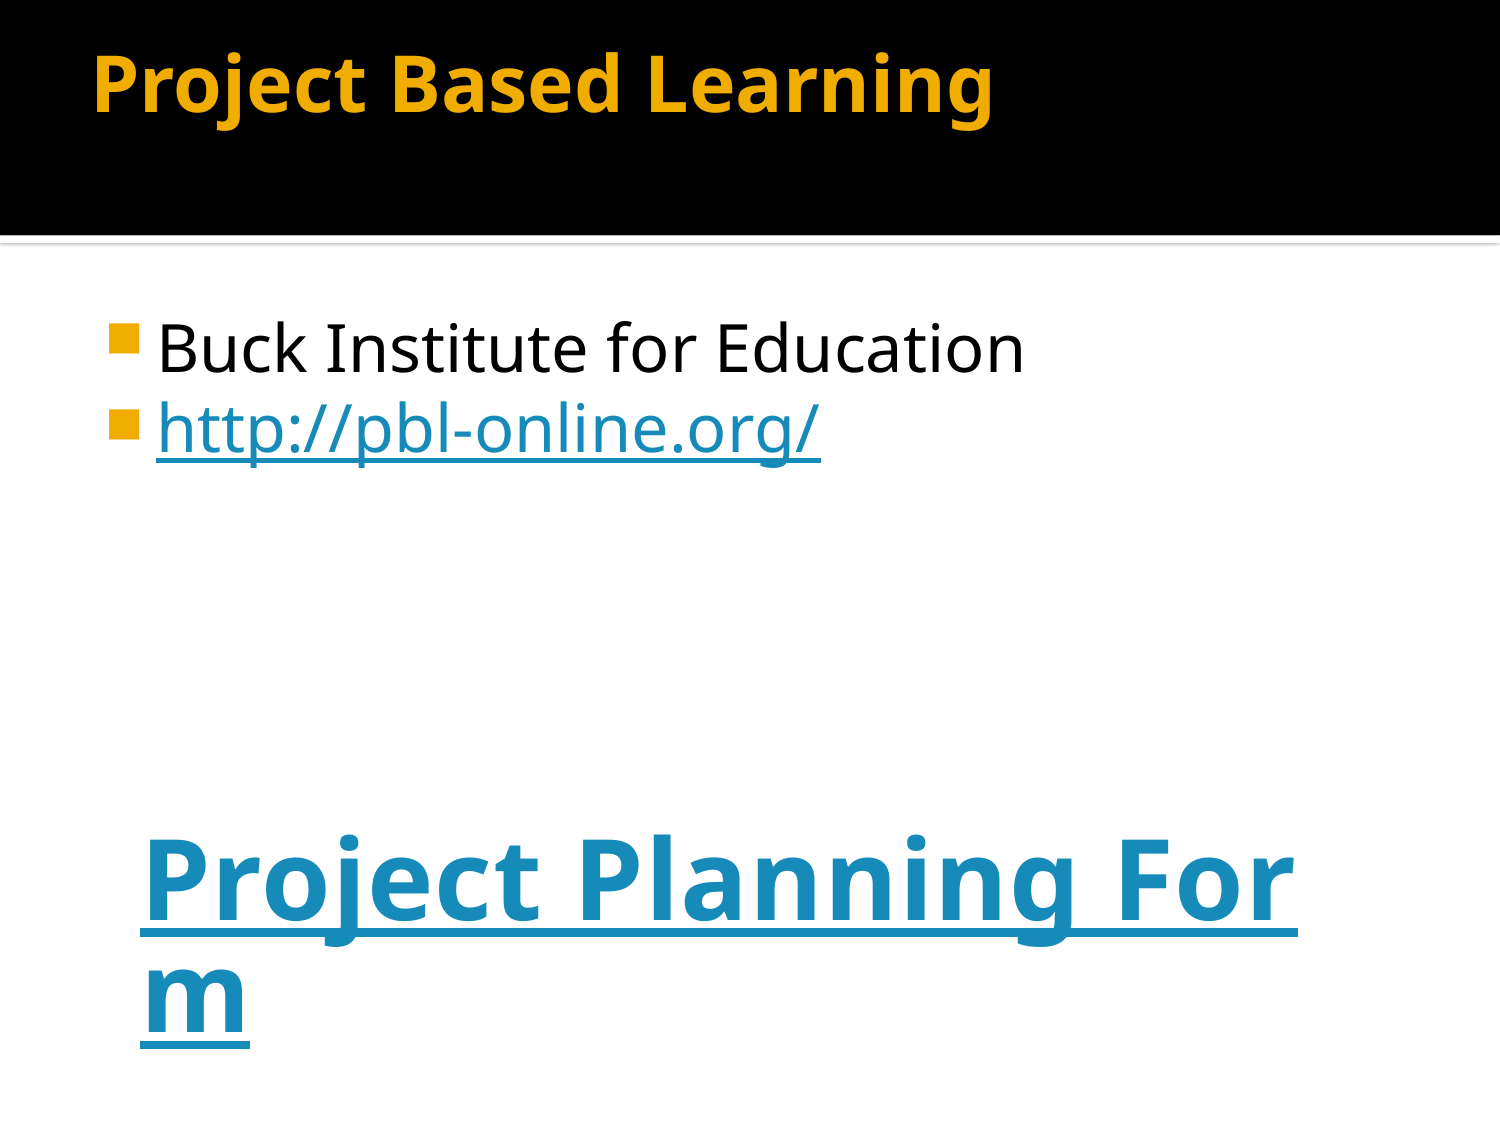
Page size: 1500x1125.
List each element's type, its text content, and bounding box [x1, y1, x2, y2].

text_box Project Planning Form [125, 800, 1323, 969]
list Buck Institute for Education http://pbl-online.org/ [75, 291, 1425, 1050]
title Project Based Learning [75, 25, 1425, 231]
